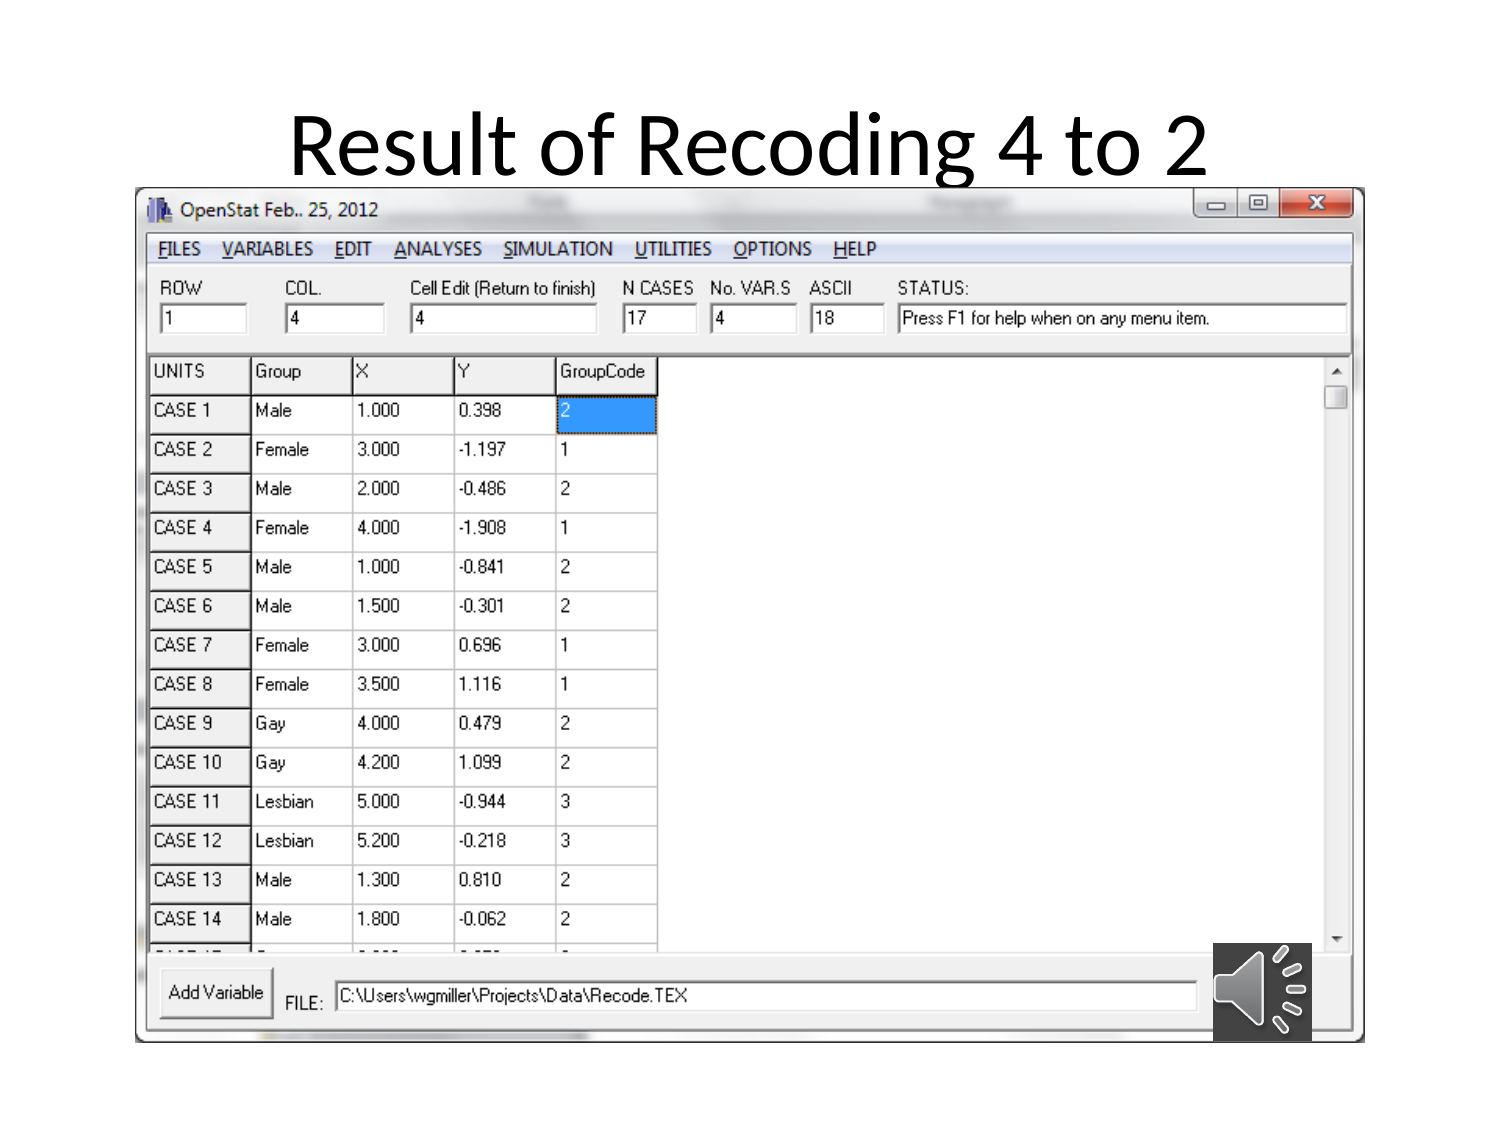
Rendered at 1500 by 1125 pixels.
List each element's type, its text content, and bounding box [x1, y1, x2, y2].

title Result of Recoding 4 to 2 [75, 45, 1425, 233]
picture [134, 187, 1366, 1043]
